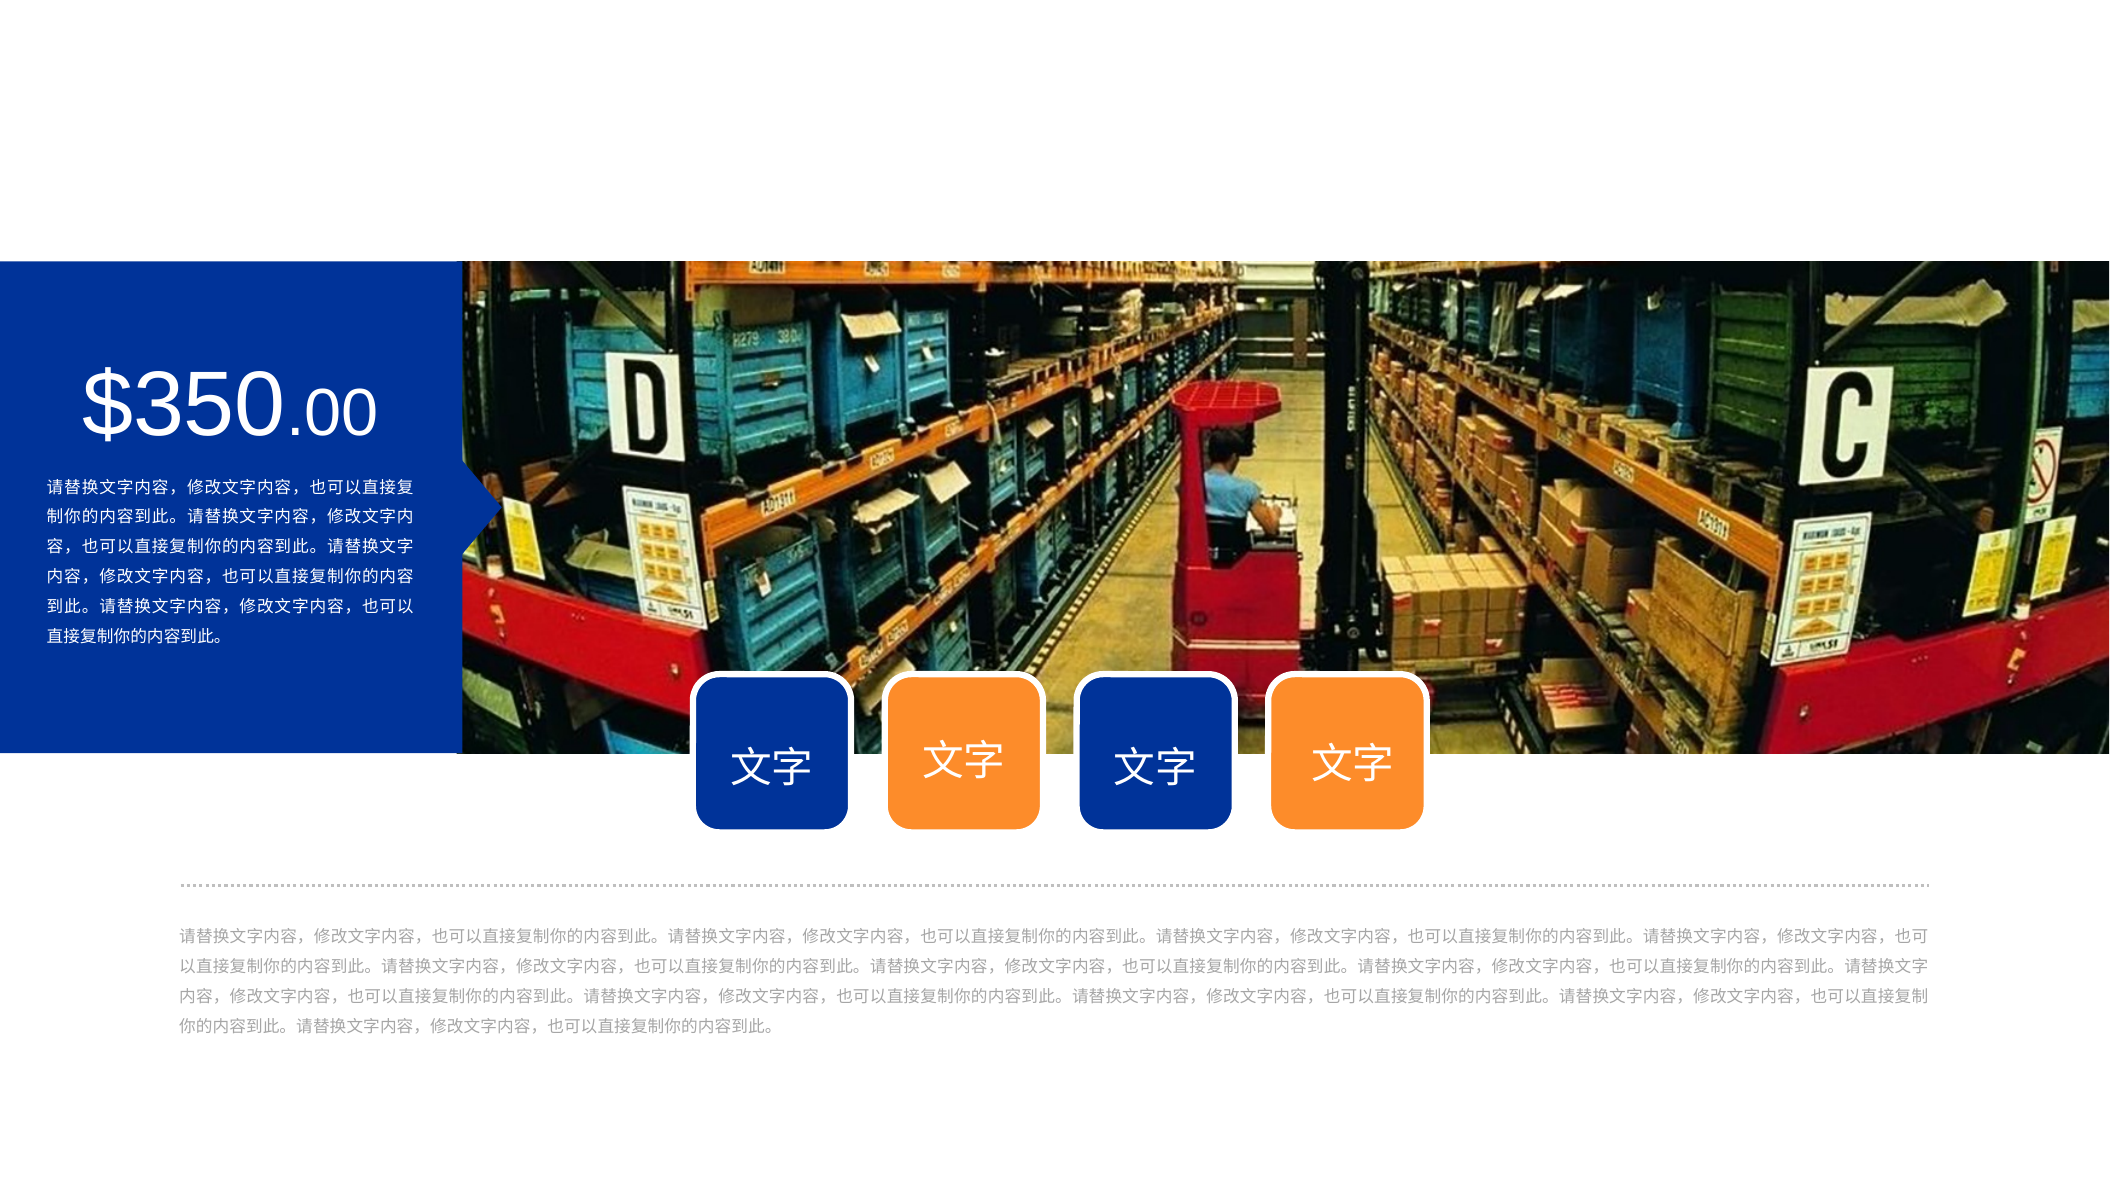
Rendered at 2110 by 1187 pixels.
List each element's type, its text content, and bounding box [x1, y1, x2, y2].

text_box 文字 [691, 673, 853, 834]
text_box 文字 [883, 673, 1045, 834]
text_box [0, 261, 502, 754]
text_box 文字 [1267, 673, 1428, 834]
text_box 文字 [1075, 673, 1236, 834]
text_box [456, 260, 2110, 754]
text_box 请替换文字内容，修改文字内容，也可以直接复制你的内容到此。请替换文字内容，修改文字内容，也可以直接复制你的内容到此。请替换文字内容，修改文字内容，也可以直接复制你的内容到此。请替换文字内容，修改文字内容，也可以直接复制你的内容到此。请替换文字内容，修改文字内容，也可以直接复制你的内容到此。请替换文字内容，修改文字内容，也可以直接复制你的内容到此。请替换文字内容，修改文字内容，也可以直接复制你的内容到此。请替换文字内容，修改文字内容，也可以直接复制你的内容到此。请替换文字内容，修改文字内容，也可以直接复制你的内容到此。请替换文字内容，修改文字内容，也可以直接复制你的内容到此。请替换文字内容，修改文字内容，也可以直接复制你的内容到此。请替换文字内容，修改文字内容，也可以直接复制你的内容到此。 [179, 916, 1931, 1036]
